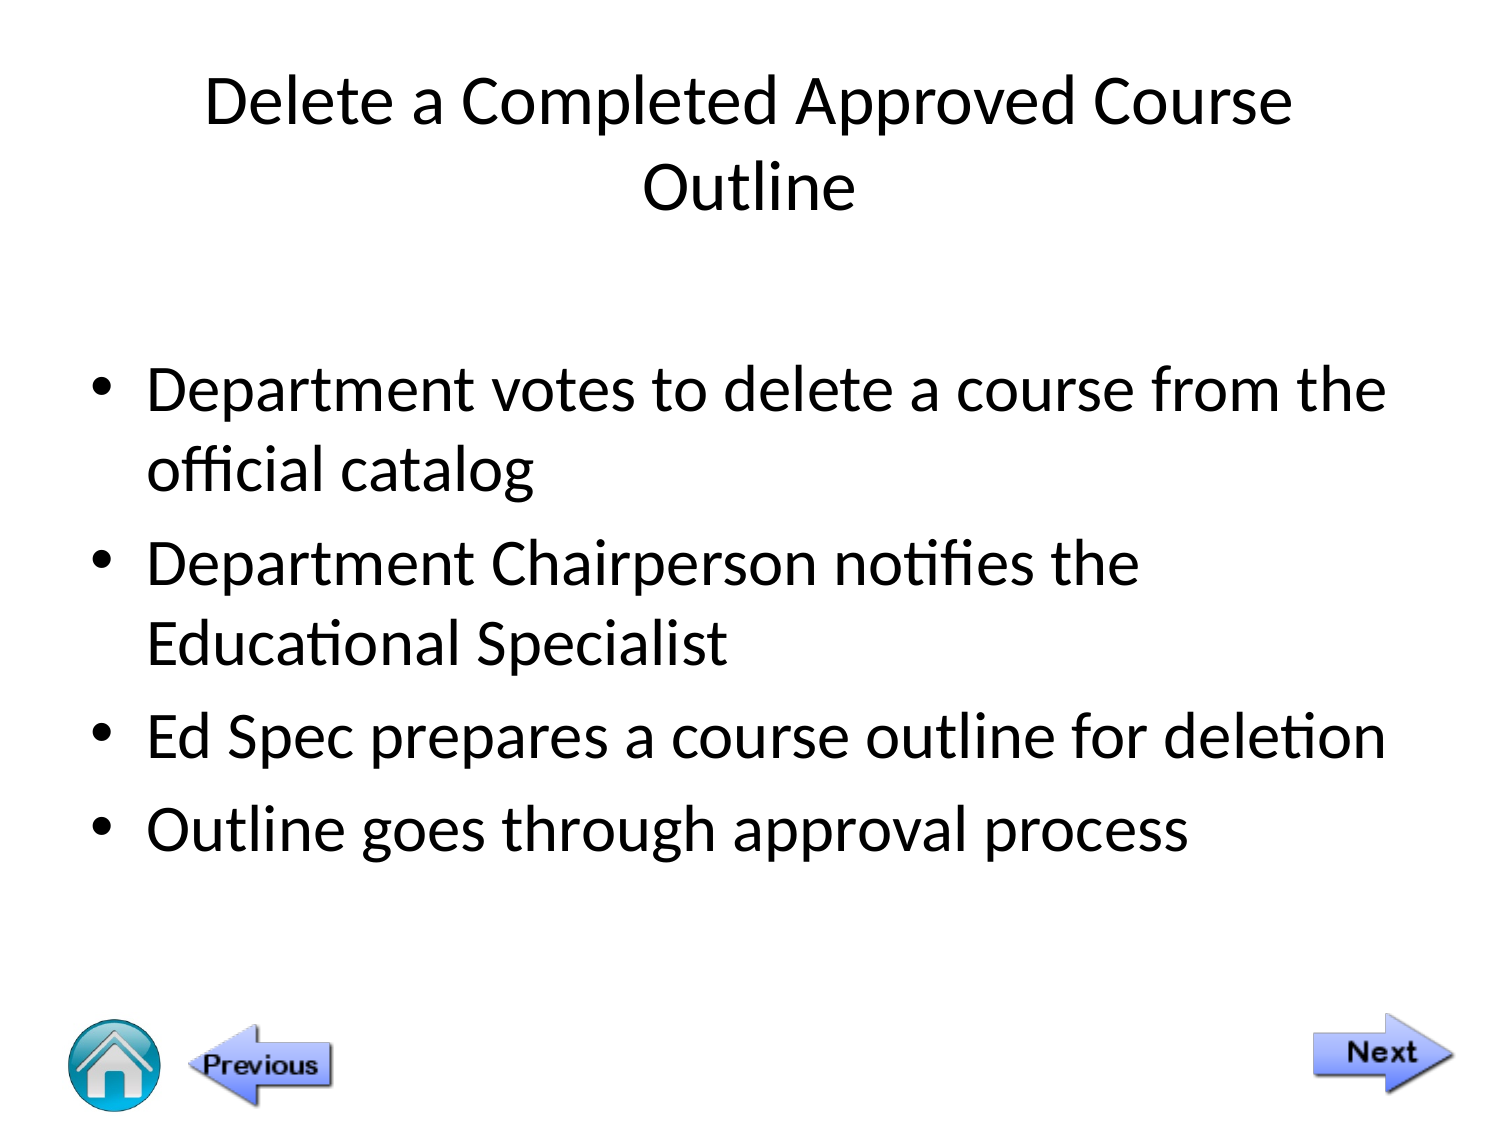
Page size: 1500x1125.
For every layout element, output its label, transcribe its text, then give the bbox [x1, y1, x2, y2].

picture [187, 1023, 338, 1113]
picture [62, 1012, 166, 1116]
title Delete a Completed Approved Course Outline [75, 45, 1425, 233]
list Department votes to delete a course from the official catalog Department Chairperson notifies the Educational Specialist Ed Spec prepares a course outline for deletion Outline goes through approval process [75, 337, 1425, 1000]
picture [1312, 1012, 1460, 1100]
